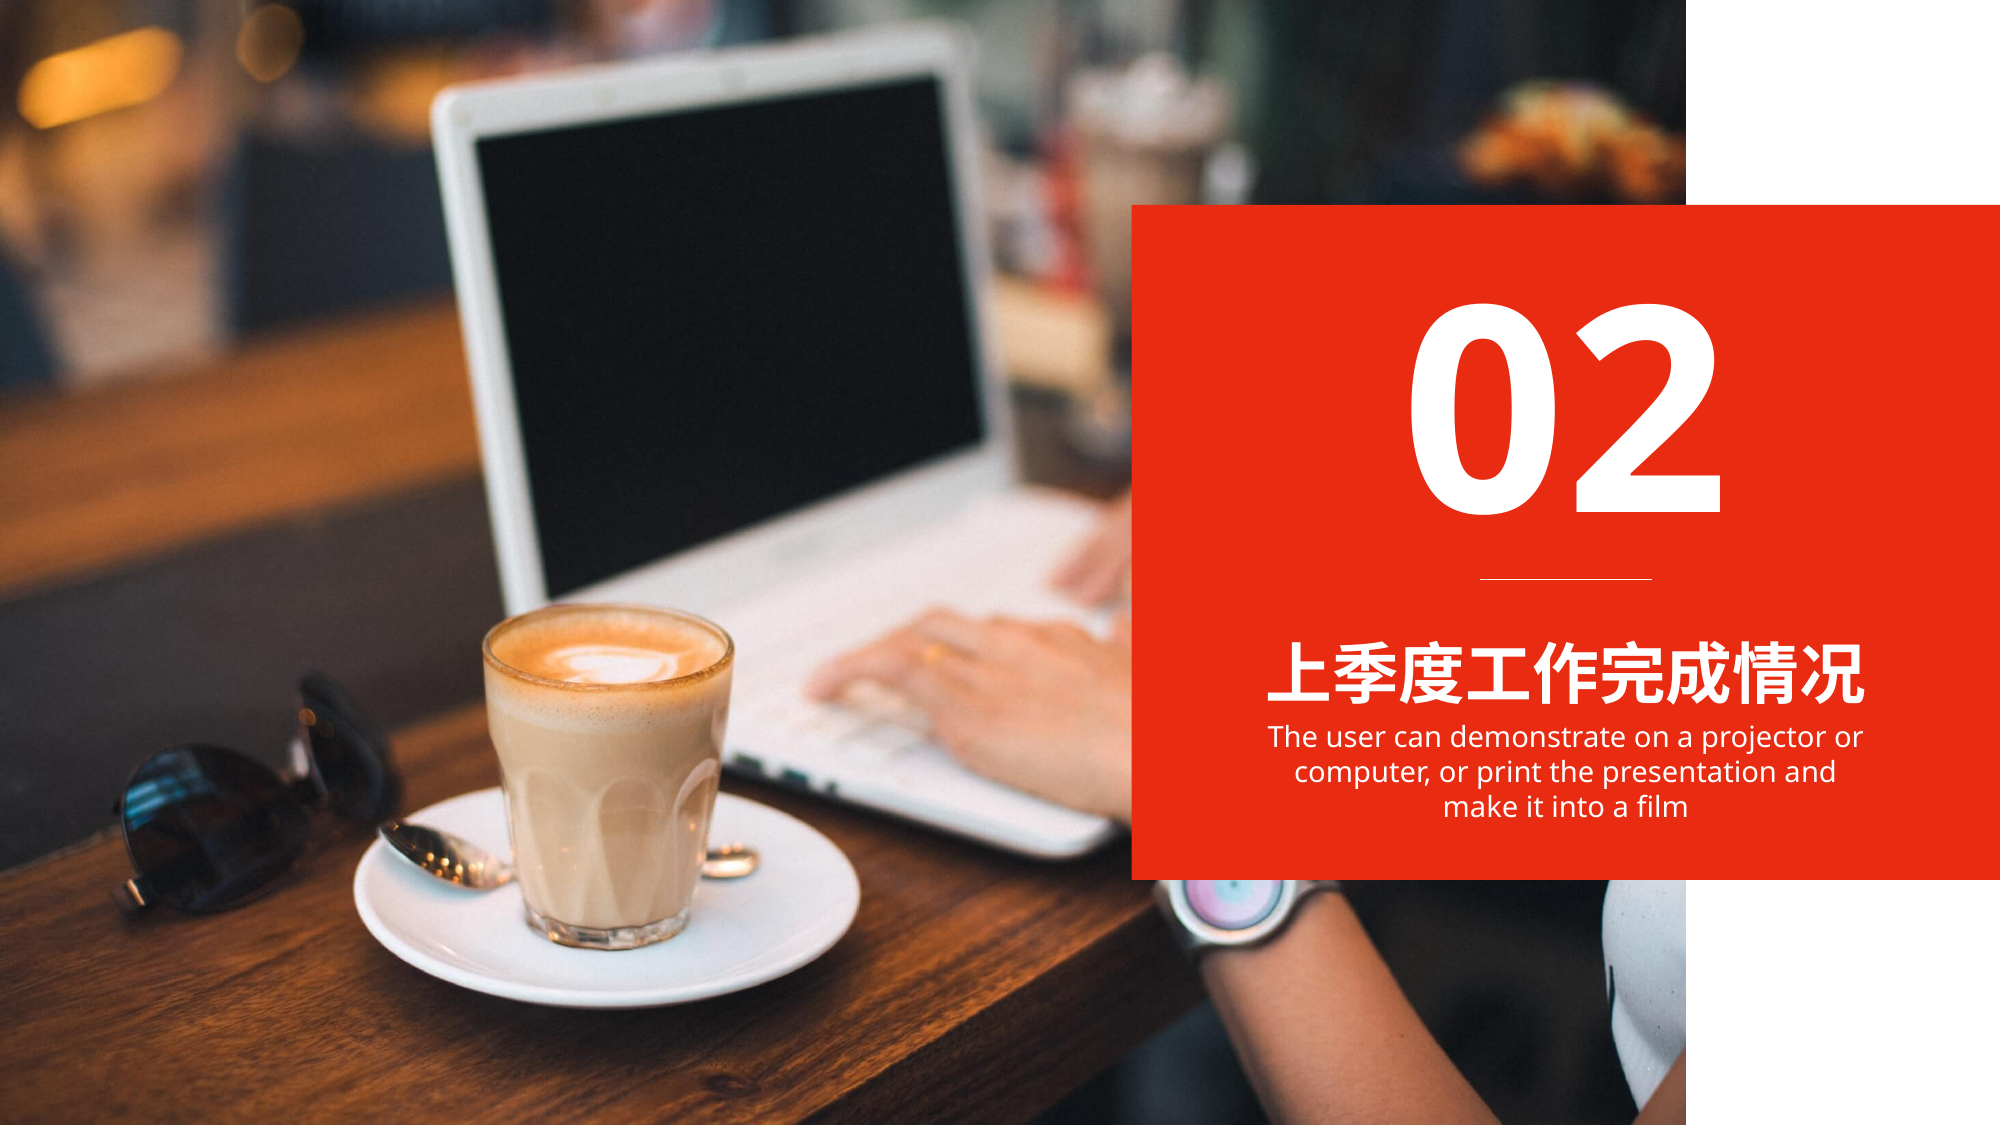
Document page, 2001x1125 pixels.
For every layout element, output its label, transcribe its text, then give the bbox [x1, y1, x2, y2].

text_box 02 [1686, 217, 1819, 577]
text_box 上季度工作完成情况 [1686, 624, 1882, 711]
text_box The user can demonstrate on a projector or computer, or print the presentation and make it into a film [1686, 711, 1891, 831]
text_box [1686, 204, 2000, 881]
picture [0, 0, 1686, 1125]
